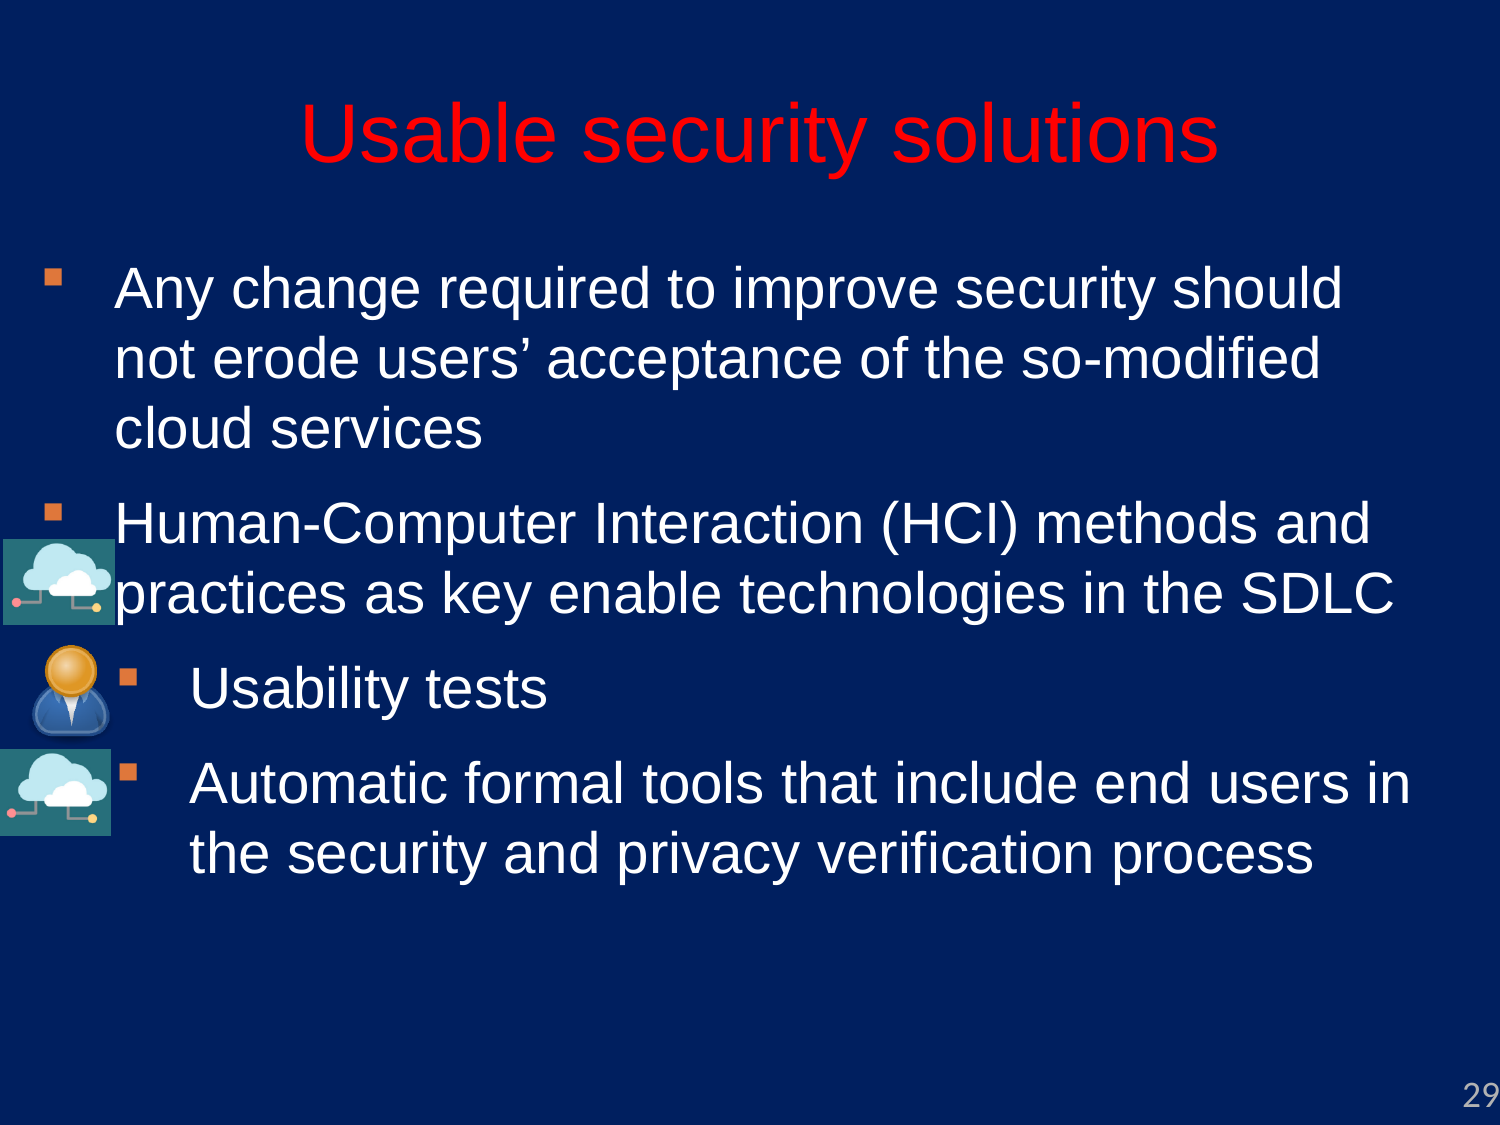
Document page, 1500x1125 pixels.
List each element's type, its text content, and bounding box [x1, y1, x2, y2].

picture [2, 539, 116, 626]
title Usable security solutions [44, 53, 1456, 267]
picture [0, 640, 126, 836]
text_box Any change required to improve security should not erode users’ acceptance of the so-modified cloud services Human-Computer Interaction (HCI) methods and practices as key enable technologies in the SDLC Usability tests Automatic formal tools that include end users in the security and privacy verification process [37, 249, 1413, 885]
slide_number 29 [1437, 1069, 1500, 1125]
